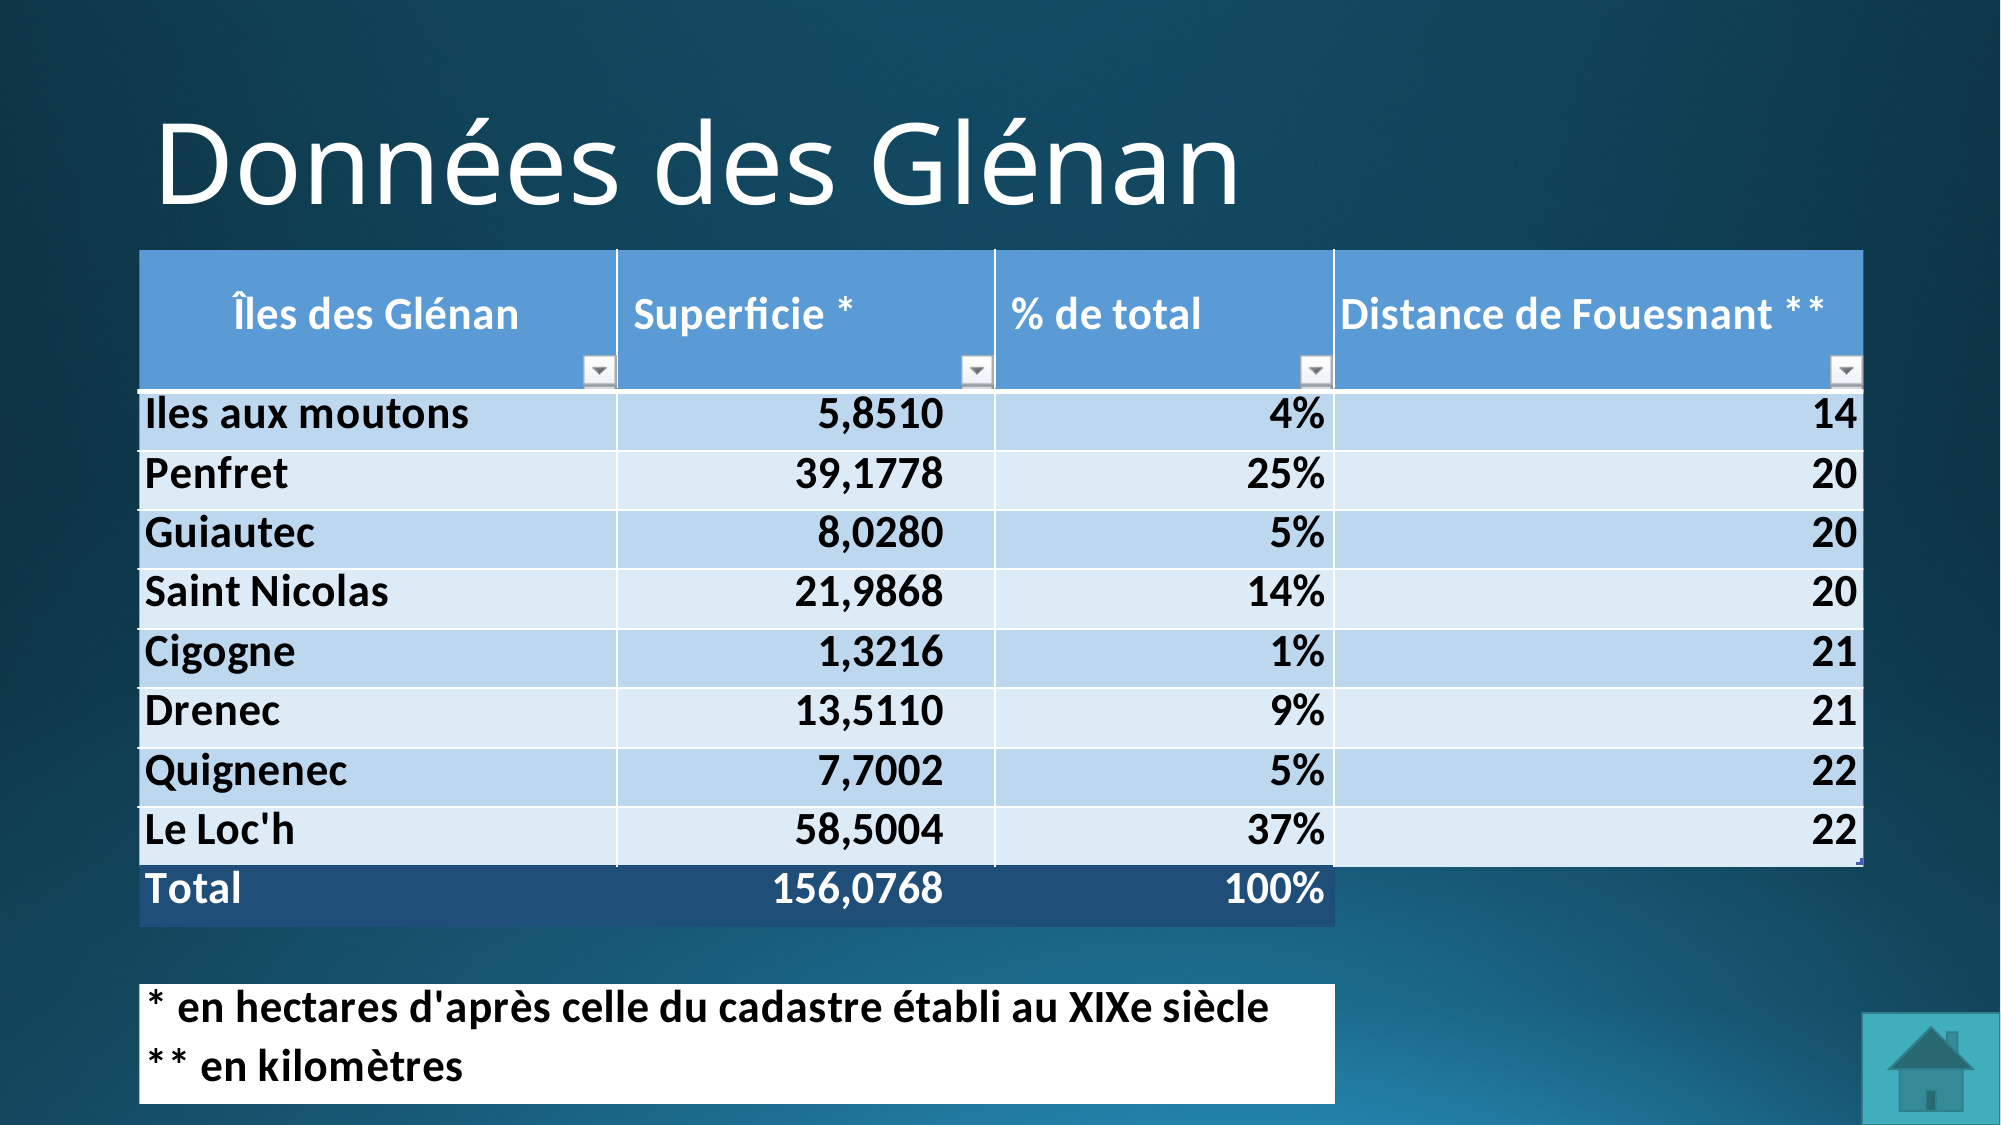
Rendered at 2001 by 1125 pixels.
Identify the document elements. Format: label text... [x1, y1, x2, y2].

picture [0, 0, 2001, 1125]
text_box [137, 248, 1866, 1105]
title Données des Glénan [137, 59, 1863, 248]
